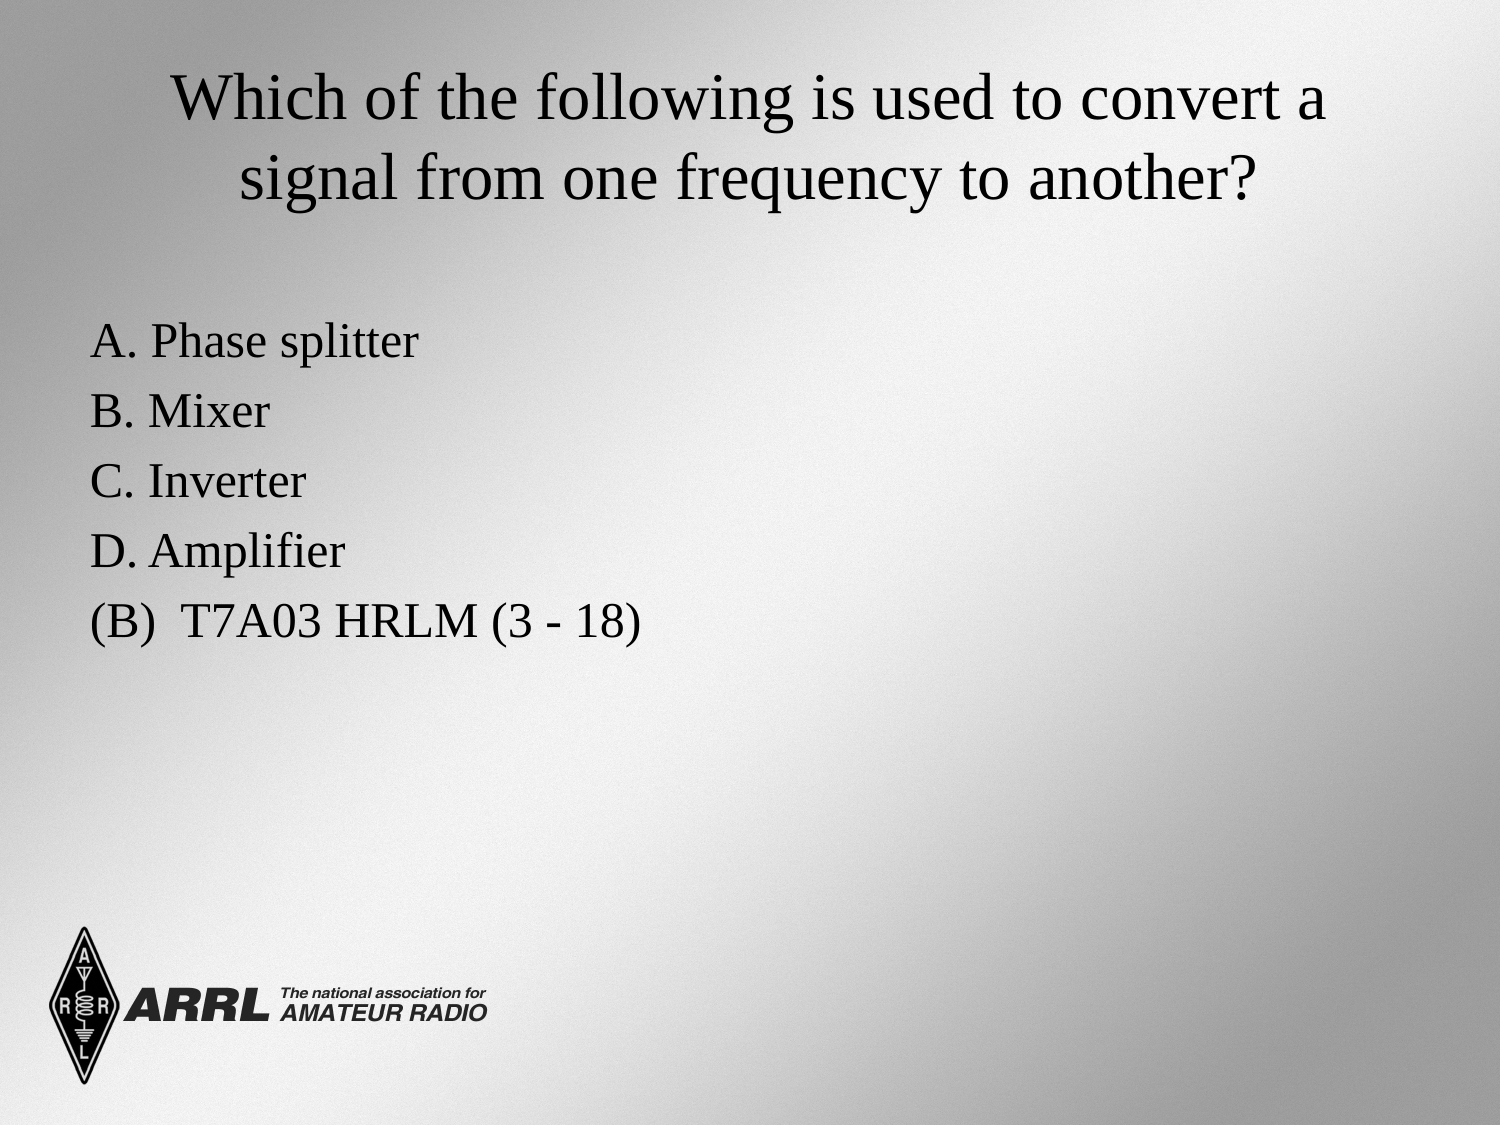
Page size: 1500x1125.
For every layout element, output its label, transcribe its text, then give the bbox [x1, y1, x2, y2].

picture [0, 0, 1500, 1125]
list A. Phase splitter B. Mixer C. Inverter D. Amplifier (B) T7A03 HRLM (3 - 18) [75, 299, 1425, 1005]
title Which of the following is used to convert a signal from one frequency to another? [75, 45, 1425, 233]
